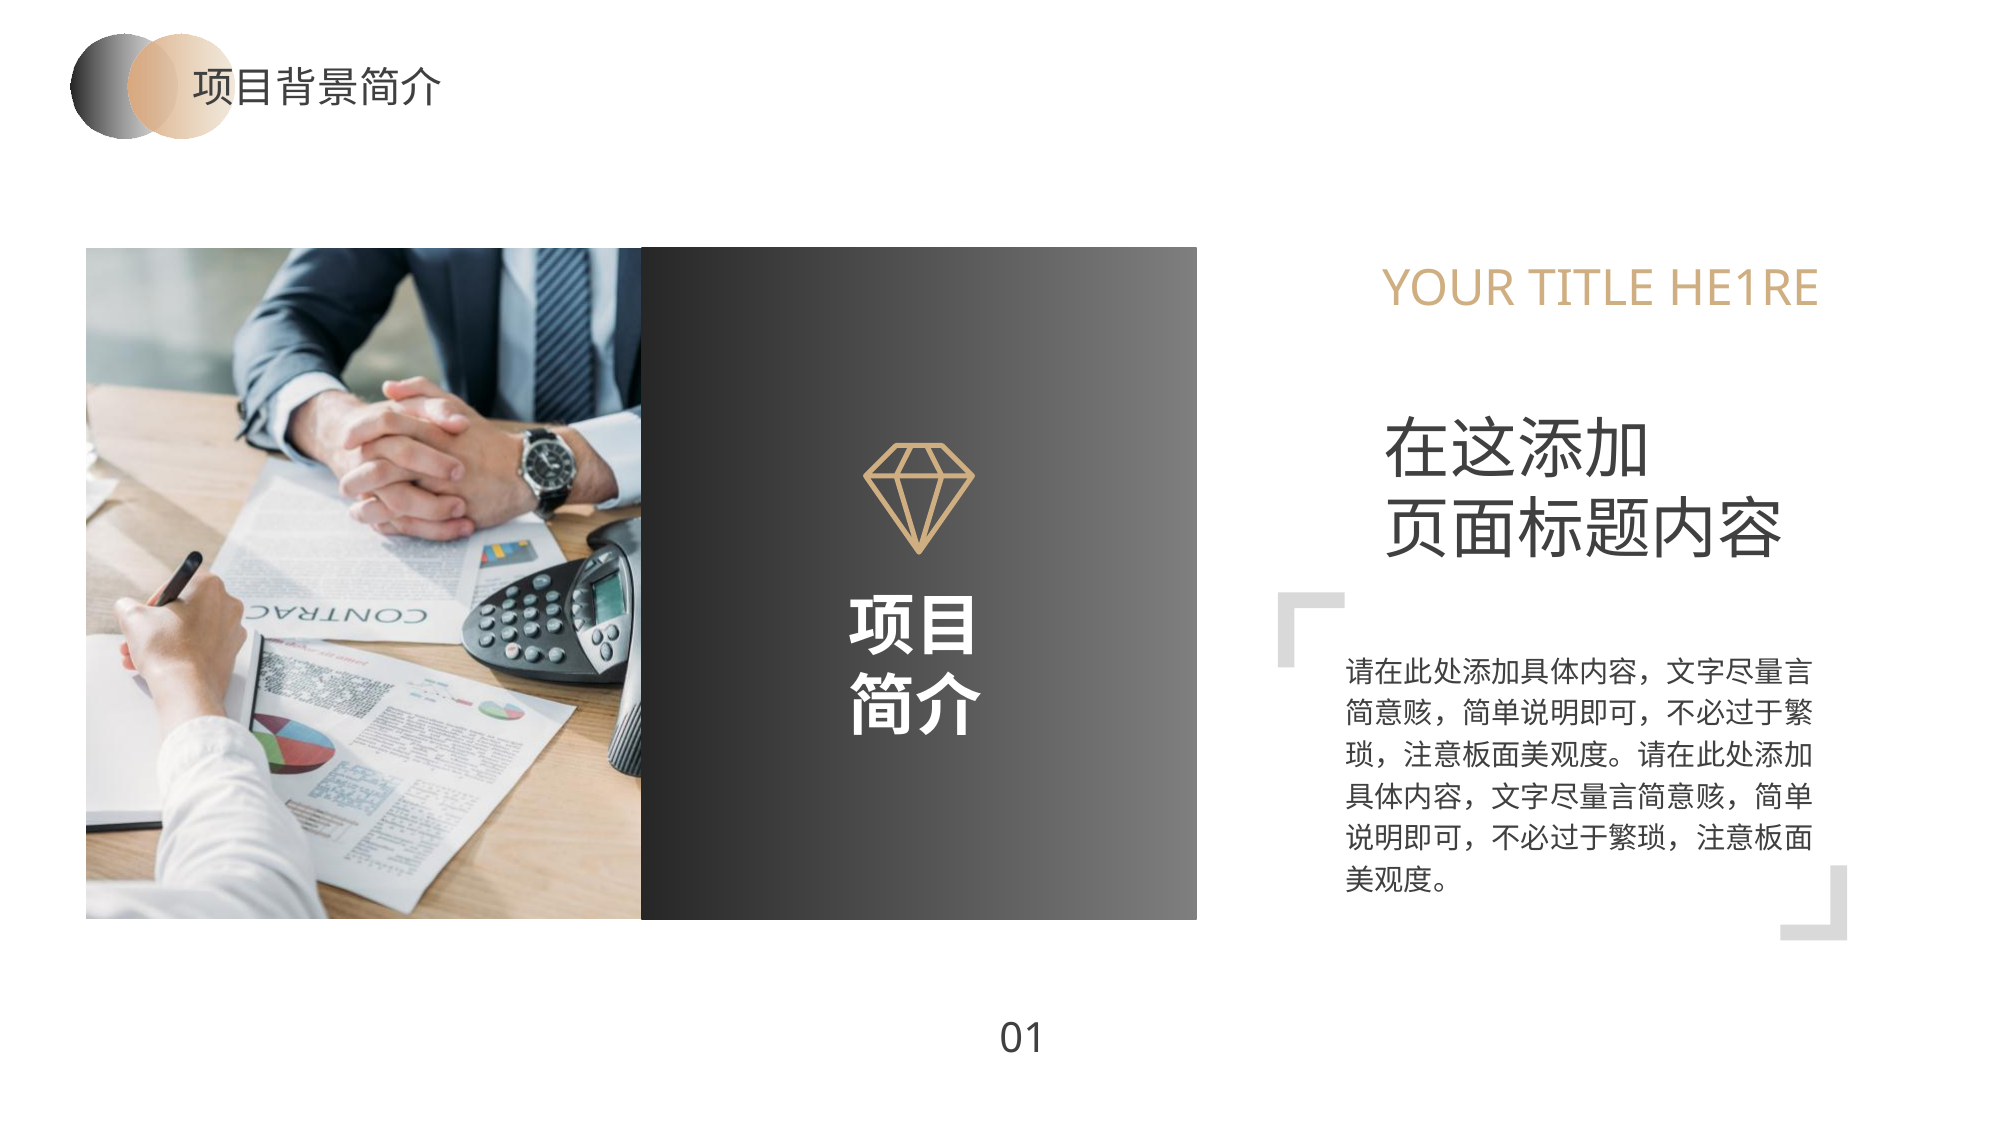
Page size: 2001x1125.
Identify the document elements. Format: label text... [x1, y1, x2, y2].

text_box [640, 246, 1198, 920]
text_box 项目背景简介 [177, 53, 712, 118]
text_box [1779, 864, 1848, 941]
text_box [1277, 591, 1346, 668]
text_box 在这添加 页面标题内容 [1369, 398, 1800, 574]
text_box 请在此处添加具体内容，文字尽量言简意赅，简单说明即可，不必过于繁琐，注意板面美观度。请在此处添加具体内容，文字尽量言简意赅，简单说明即可，不必过于繁琐，注意板面美观度。 [1330, 638, 1839, 904]
text_box [126, 32, 225, 140]
text_box YOUR TITLE HE1RE [1367, 248, 1890, 300]
text_box 01 [984, 1003, 1077, 1069]
text_box [863, 442, 975, 555]
text_box [86, 248, 640, 919]
text_box 项目简介 [826, 575, 1006, 751]
text_box [69, 32, 152, 140]
